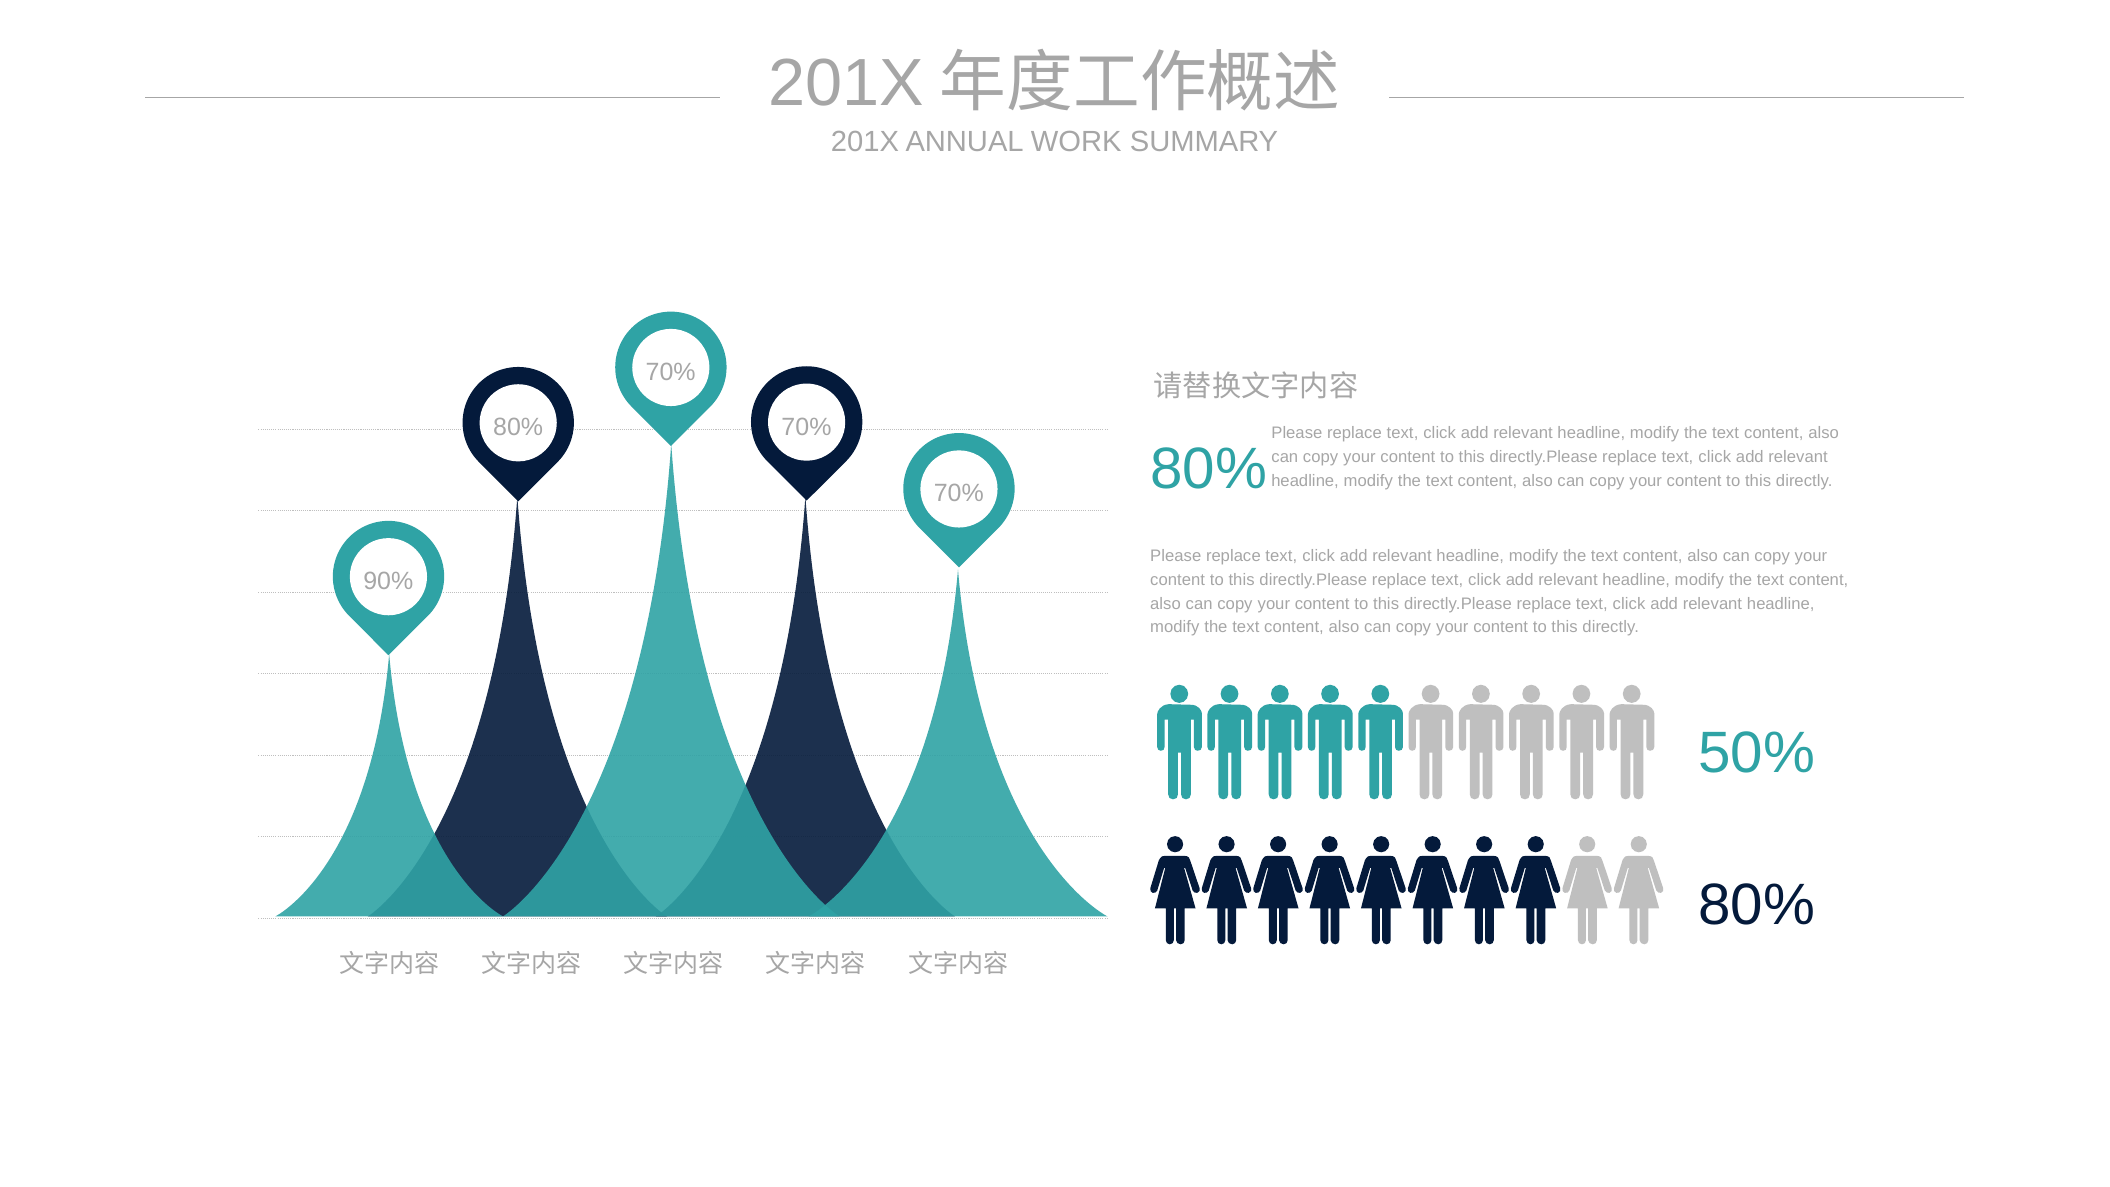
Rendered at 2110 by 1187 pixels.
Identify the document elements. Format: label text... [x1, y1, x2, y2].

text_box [1157, 684, 1655, 800]
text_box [615, 311, 727, 423]
text_box 201X年度工作概述 [730, 98, 1379, 119]
text_box 50% [1698, 700, 1816, 785]
text_box 文字内容 [623, 941, 724, 978]
text_box 80% [1698, 852, 1816, 937]
text_box 请替换文字内容 [1153, 360, 1463, 403]
text_box Please replace text, click add relevant headline, modify the text content, also can copy your content to this directly.Please replace text, click add relevant headline, modify the text content, also can copy your content to this directly. [1271, 417, 1850, 490]
text_box 文字内容 [907, 941, 1009, 978]
text_box 文字内容 [481, 941, 582, 978]
text_box 80% [1150, 416, 1268, 501]
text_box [258, 429, 1108, 919]
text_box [903, 433, 1015, 545]
text_box 201X年度工作概述 [730, 38, 1379, 96]
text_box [750, 366, 863, 478]
text_box 文字内容 [765, 941, 866, 978]
text_box 201X ANNUAL WORK SUMMARY [824, 122, 1285, 158]
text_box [332, 520, 445, 633]
text_box Please replace text, click add relevant headline, modify the text content, also can copy your content to this directly.Please replace text, click add relevant headline, modify the text content, also can copy your content to this directly.Please replace text, click add relevant headline, modify the text content, also can copy your content to this directly. [1150, 540, 1850, 637]
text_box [1149, 836, 1664, 945]
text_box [462, 366, 574, 479]
text_box 文字内容 [339, 941, 440, 978]
